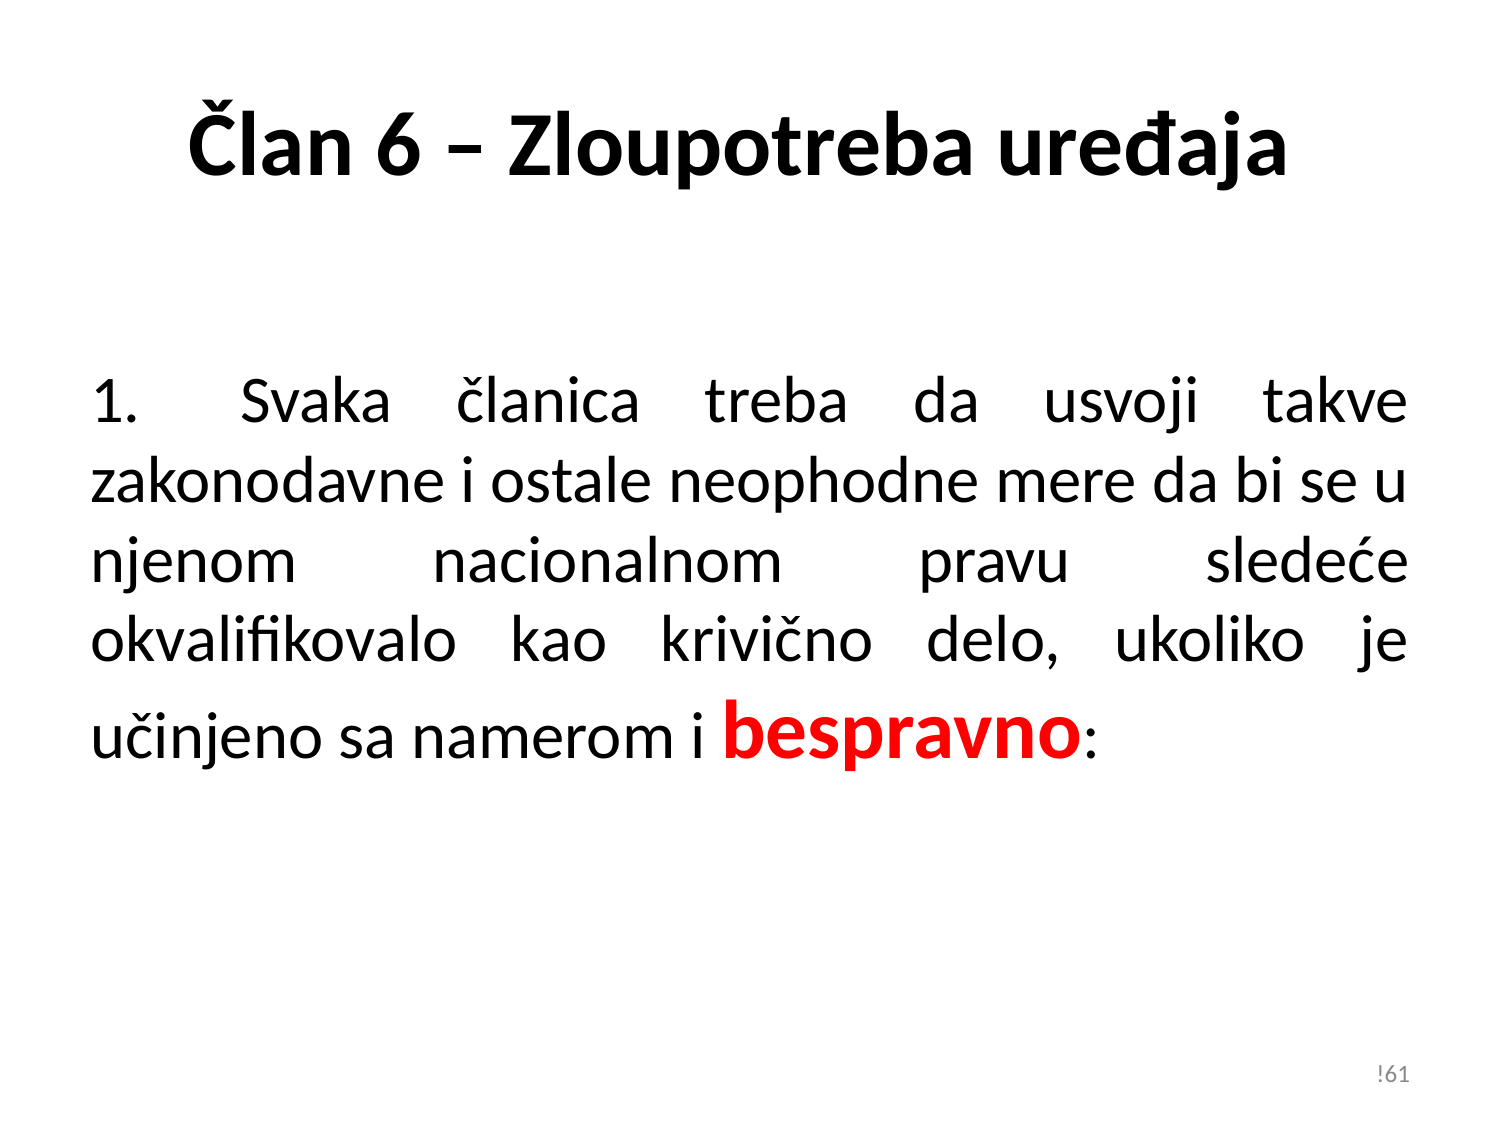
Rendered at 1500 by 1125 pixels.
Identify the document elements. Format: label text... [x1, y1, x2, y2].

slide_number !61 [1074, 1042, 1425, 1103]
title Član 6 – Zloupotreba uređaja [74, 44, 1426, 233]
list 1. Svaka članica treba da usvoji takve zakonodavne i ostale neophodne mere da bi se u njenom nacionalnom pravu sledeće okvalifikovalo kao krivično delo, ukoliko je učinjeno sa namerom i bespravno: [74, 347, 1426, 1091]
